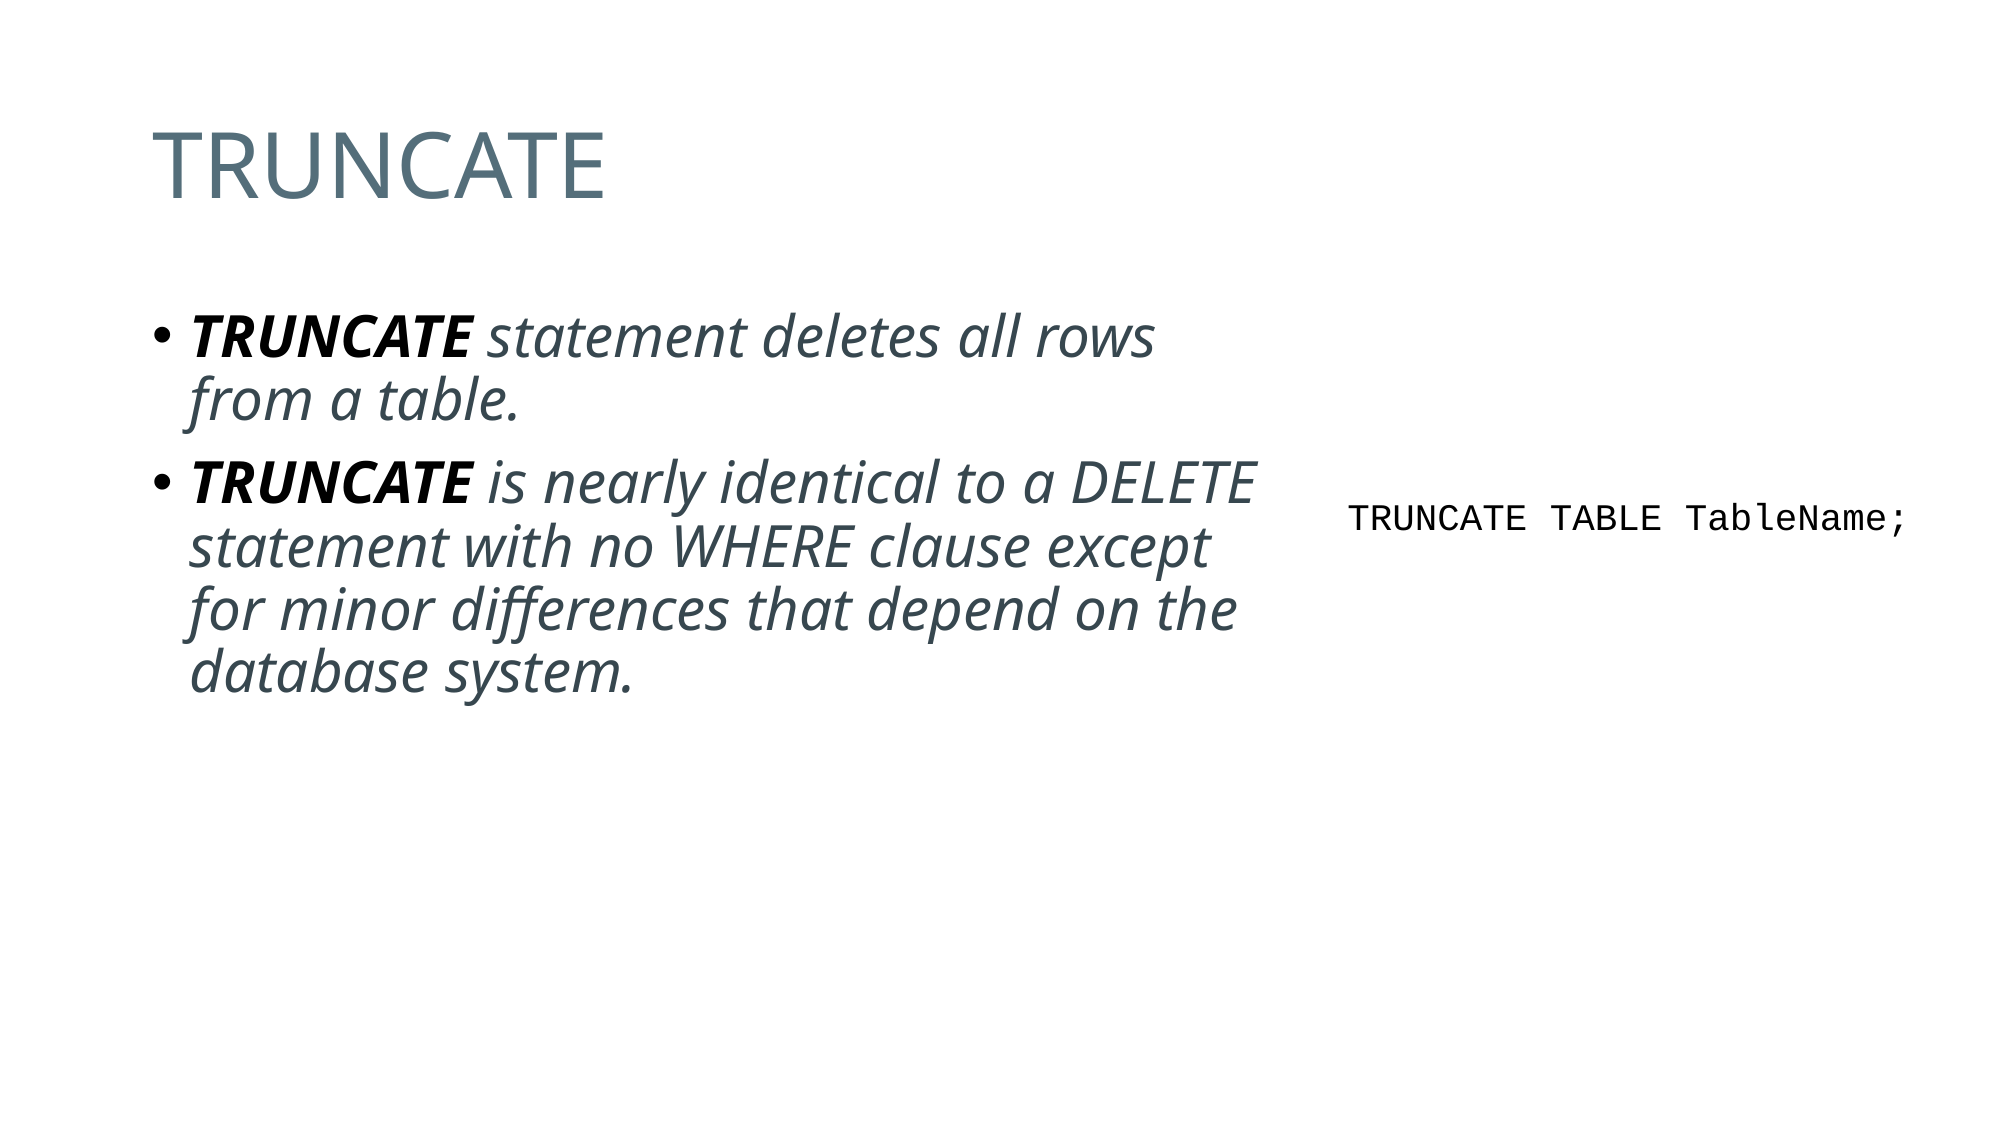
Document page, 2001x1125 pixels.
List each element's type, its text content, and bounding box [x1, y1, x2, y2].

list TRUNCATE statement deletes all rows from a table. TRUNCATE is nearly identical to a DELETE statement with no WHERE clause except for minor differences that depend on the database system. [137, 299, 1308, 1014]
text_box TRUNCATE TABLE TableName; [1347, 492, 1919, 538]
title TRUNCATE [137, 59, 1863, 278]
